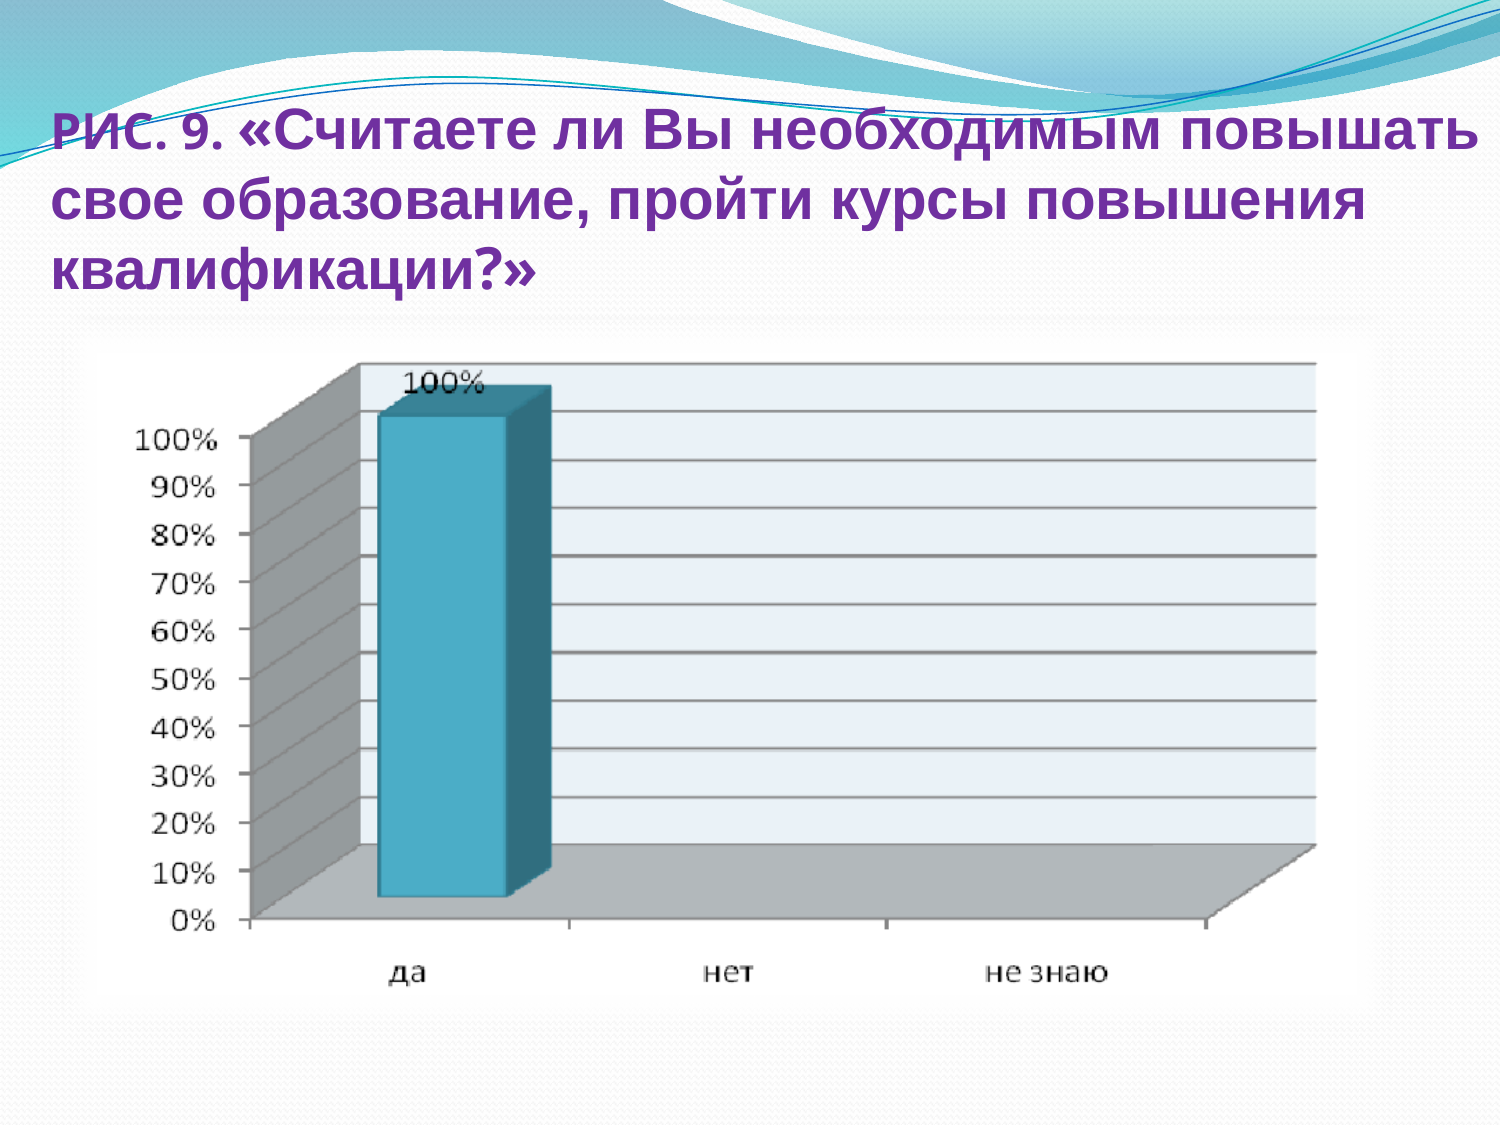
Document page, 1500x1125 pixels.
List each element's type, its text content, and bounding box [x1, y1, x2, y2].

text_box Рис. 9. «Считаете ли Вы необходимым повышать свое образование, пройти курсы повышения квалификации?» [35, 83, 1500, 429]
picture [58, 316, 1395, 1032]
